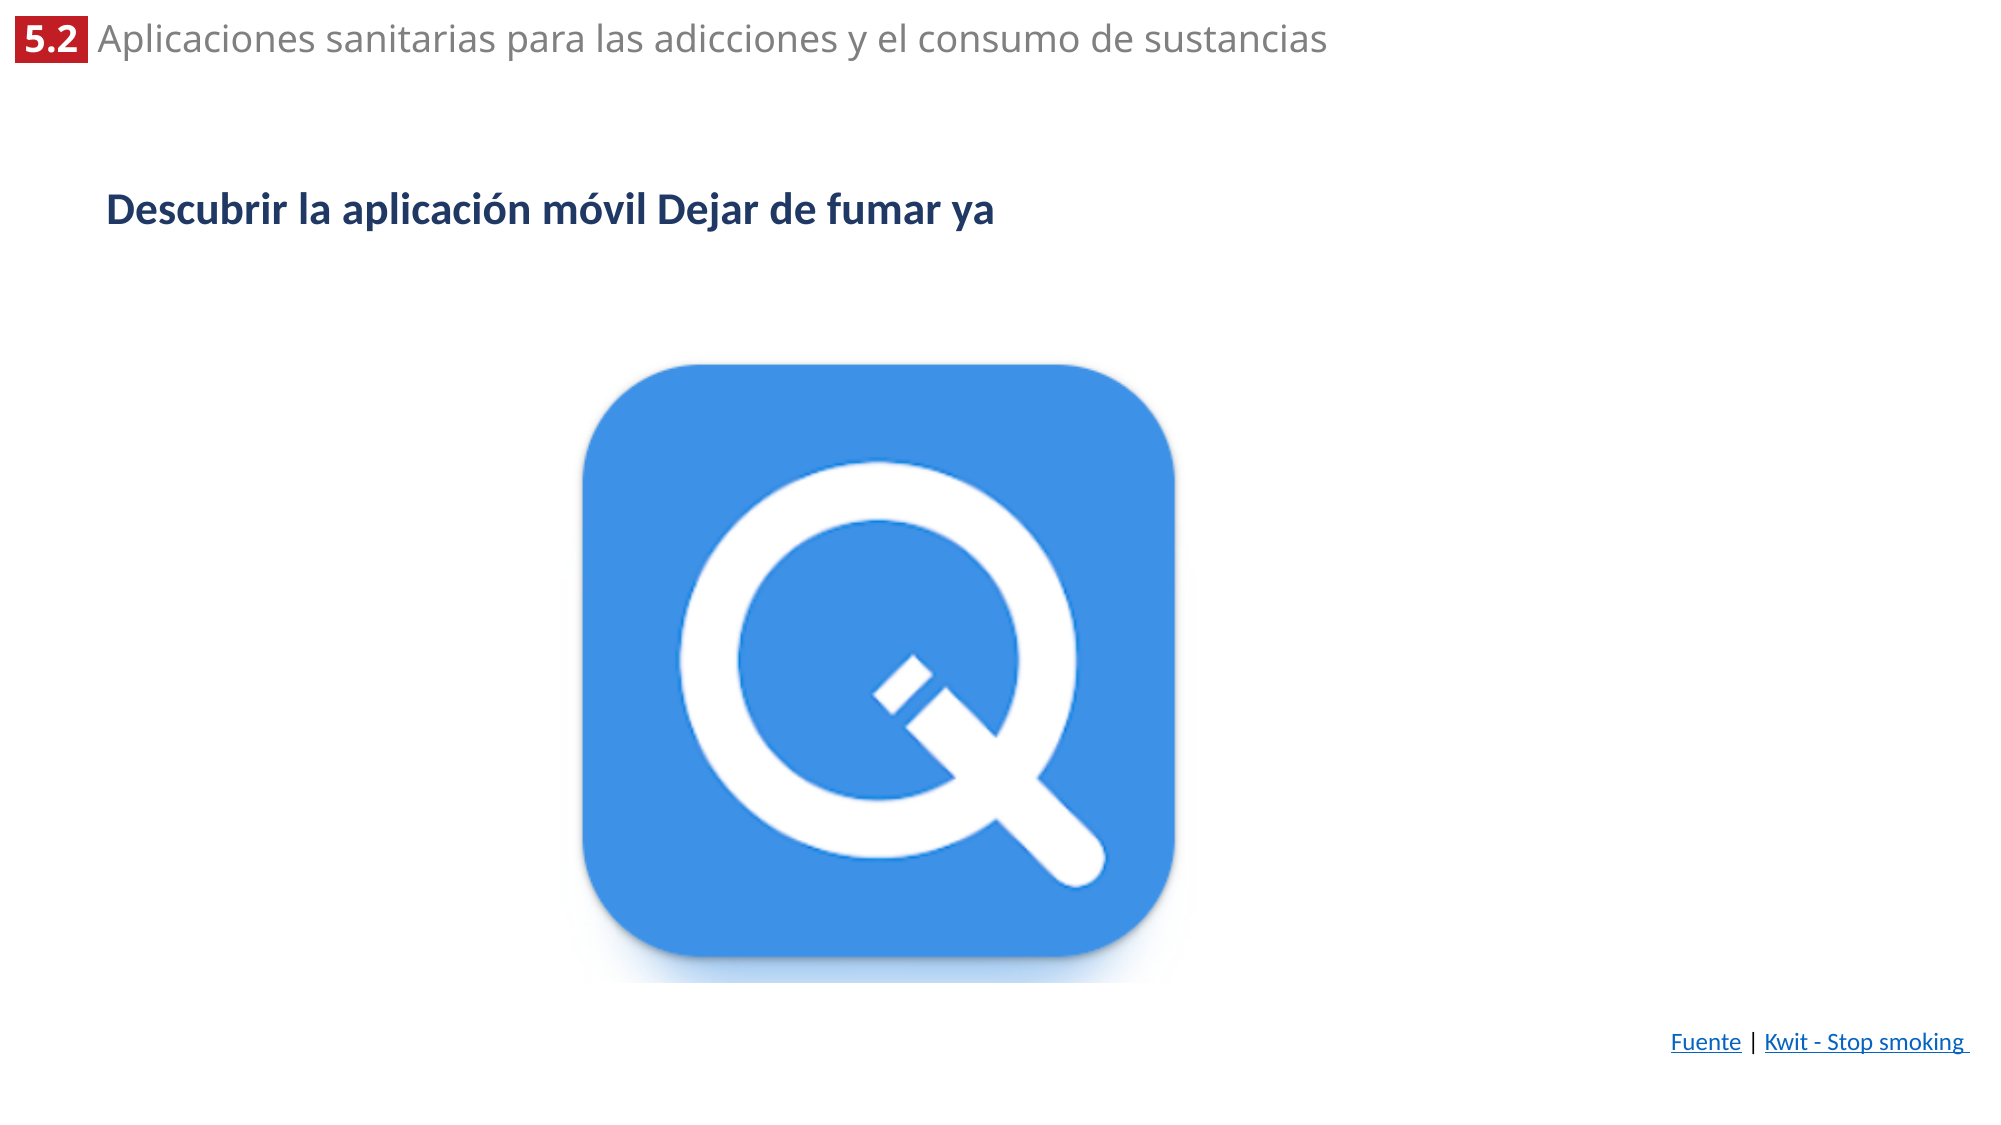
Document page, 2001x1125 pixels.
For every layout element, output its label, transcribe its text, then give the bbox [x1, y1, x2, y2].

title Descubrir la aplicación móvil Dejar de fumar ya [91, 177, 1906, 297]
picture [512, 296, 1272, 983]
text_box Fuente | Kwit - Stop smoking [1589, 1017, 1986, 1063]
